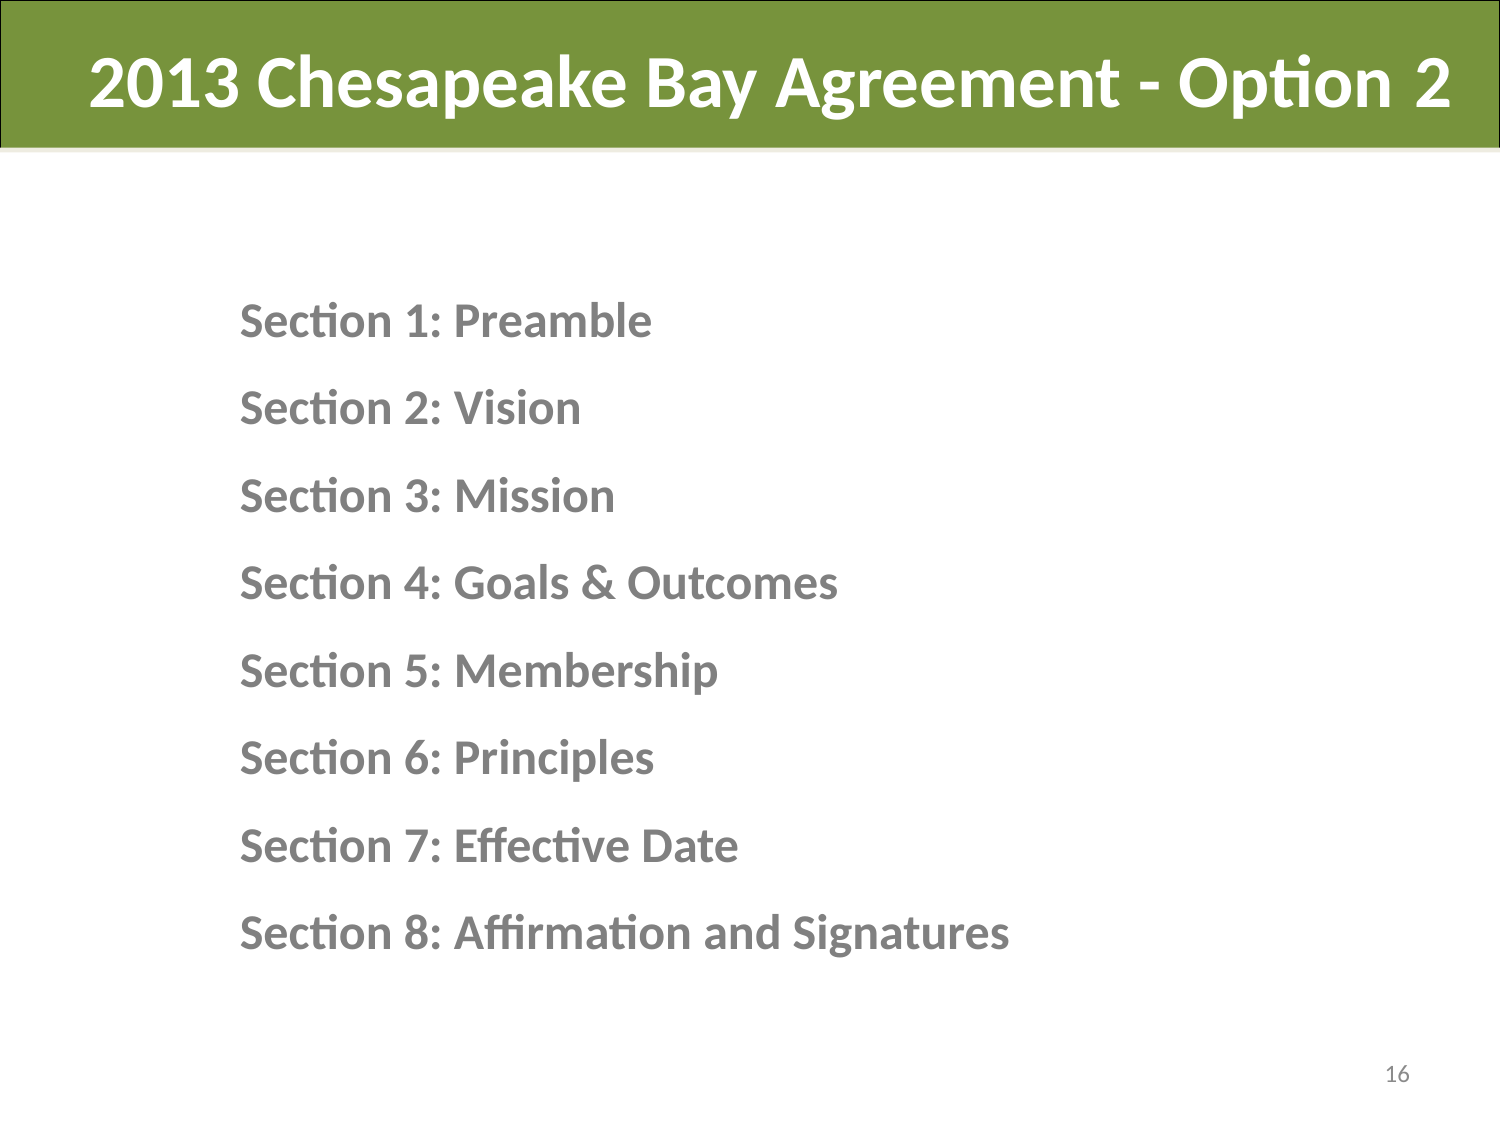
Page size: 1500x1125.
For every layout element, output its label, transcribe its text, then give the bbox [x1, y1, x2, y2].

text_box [0, 0, 1500, 151]
text_box Section 1: Preamble Section 2: Vision Section 3: Mission Section 4: Goals & Outcomes Section 5: Membership Section 6: Principles Section 7: Effective Date Section 8: Affirmation and Signatures [225, 262, 1300, 967]
slide_number 16 [1074, 1042, 1425, 1103]
